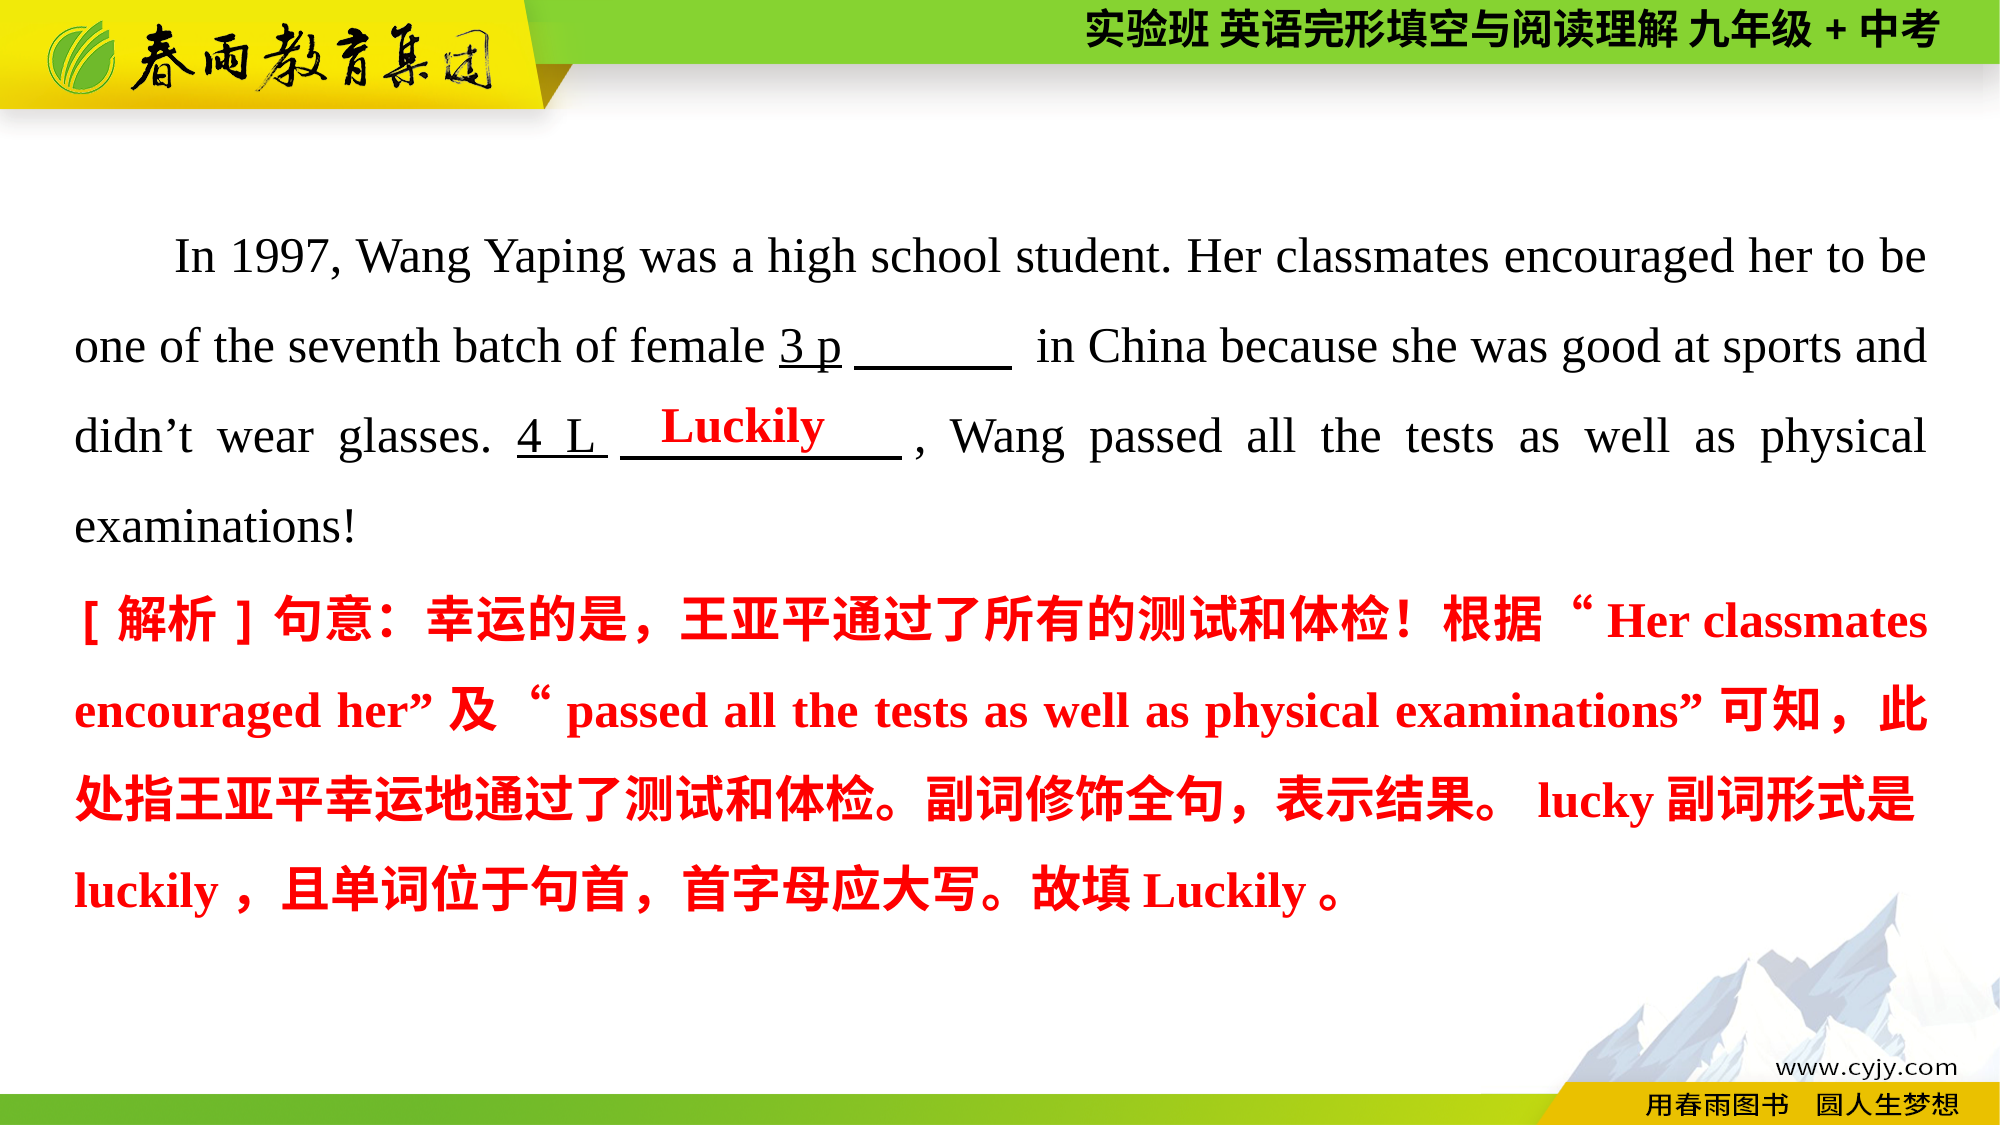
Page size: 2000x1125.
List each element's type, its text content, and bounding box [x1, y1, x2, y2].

text_box Luckily [646, 385, 841, 460]
list In 1997, Wang Yaping was a high school student. Her classmates encouraged her to be one of the seventh batch of female 3 p in China because she was good at sports and didn’t wear glasses. 4 L , Wang passed all the tests as well as physical examinations! [59, 185, 1944, 564]
text_box [解析]句意：幸运的是，王亚平通过了所有的测试和体检！根据“Her classmates encouraged her”及“passed all the tests as well as physical examinations”可知，此处指王亚平幸运地通过了测试和体检。副词修饰全句，表示结果。lucky副词形式是luckily，且单词位于句首，首字母应大写。故填Luckily。 [59, 564, 1944, 925]
picture [0, 0, 2000, 1125]
